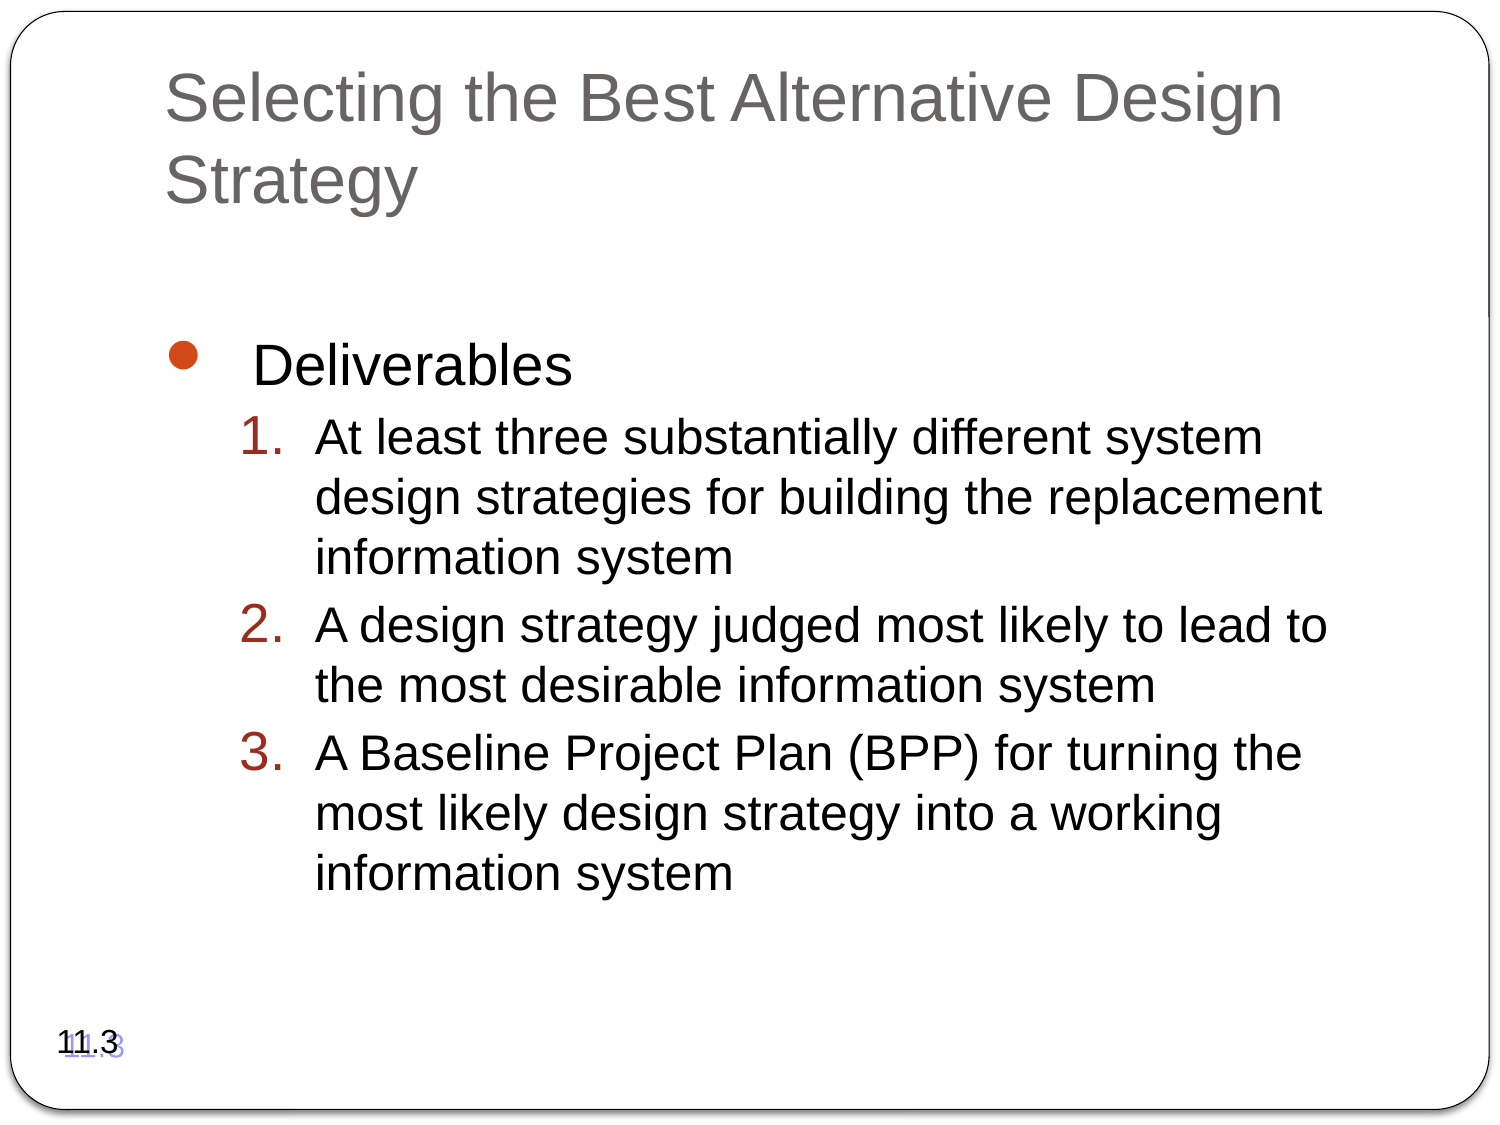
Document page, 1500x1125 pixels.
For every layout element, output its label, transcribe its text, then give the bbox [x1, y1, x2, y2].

list Deliverables At least three substantially different system design strategies for building the replacement information system A design strategy judged most likely to lead to the most desirable information system A Baseline Project Plan (BPP) for turning the most likely design strategy into a working information system [150, 237, 1425, 988]
text_box 11.3 [37, 1012, 138, 1107]
title Selecting the Best Alternative Design Strategy [150, 45, 1425, 233]
